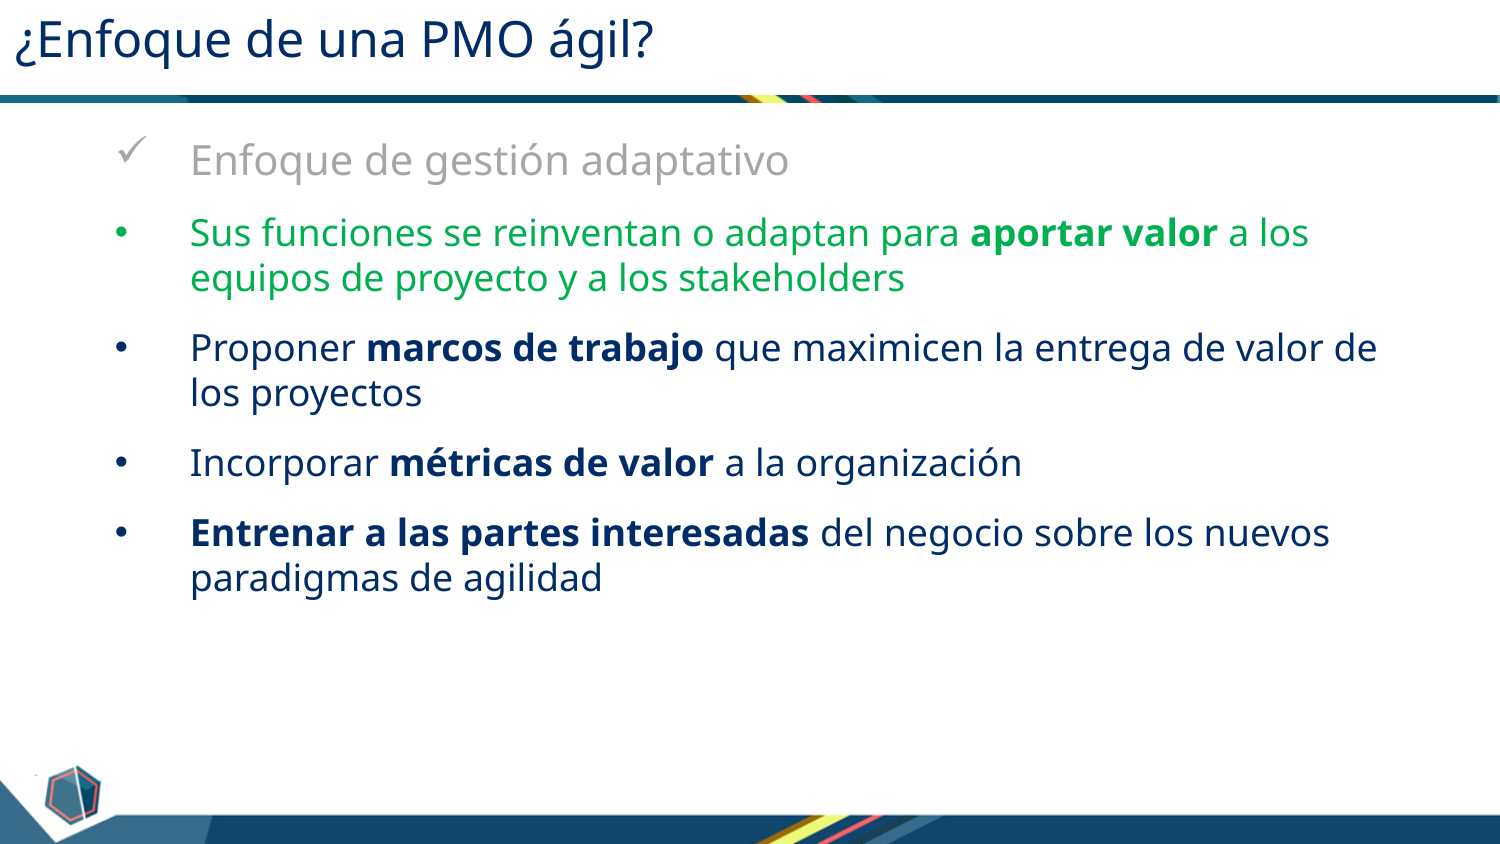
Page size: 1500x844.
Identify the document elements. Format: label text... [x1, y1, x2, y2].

picture [0, 694, 1500, 844]
title ¿Enfoque de una PMO ágil? [0, 0, 1447, 77]
picture [0, 0, 1500, 563]
text_box Enfoque de gestión adaptativo Sus funciones se reinventan o adaptan para aportar valor a los equipos de proyecto y a los stakeholders Proponer marcos de trabajo que maximicen la entrega de valor de los proyectos Incorporar métricas de valor a la organización Entrenar a las partes interesadas del negocio sobre los nuevos paradigmas de agilidad [100, 126, 1447, 765]
